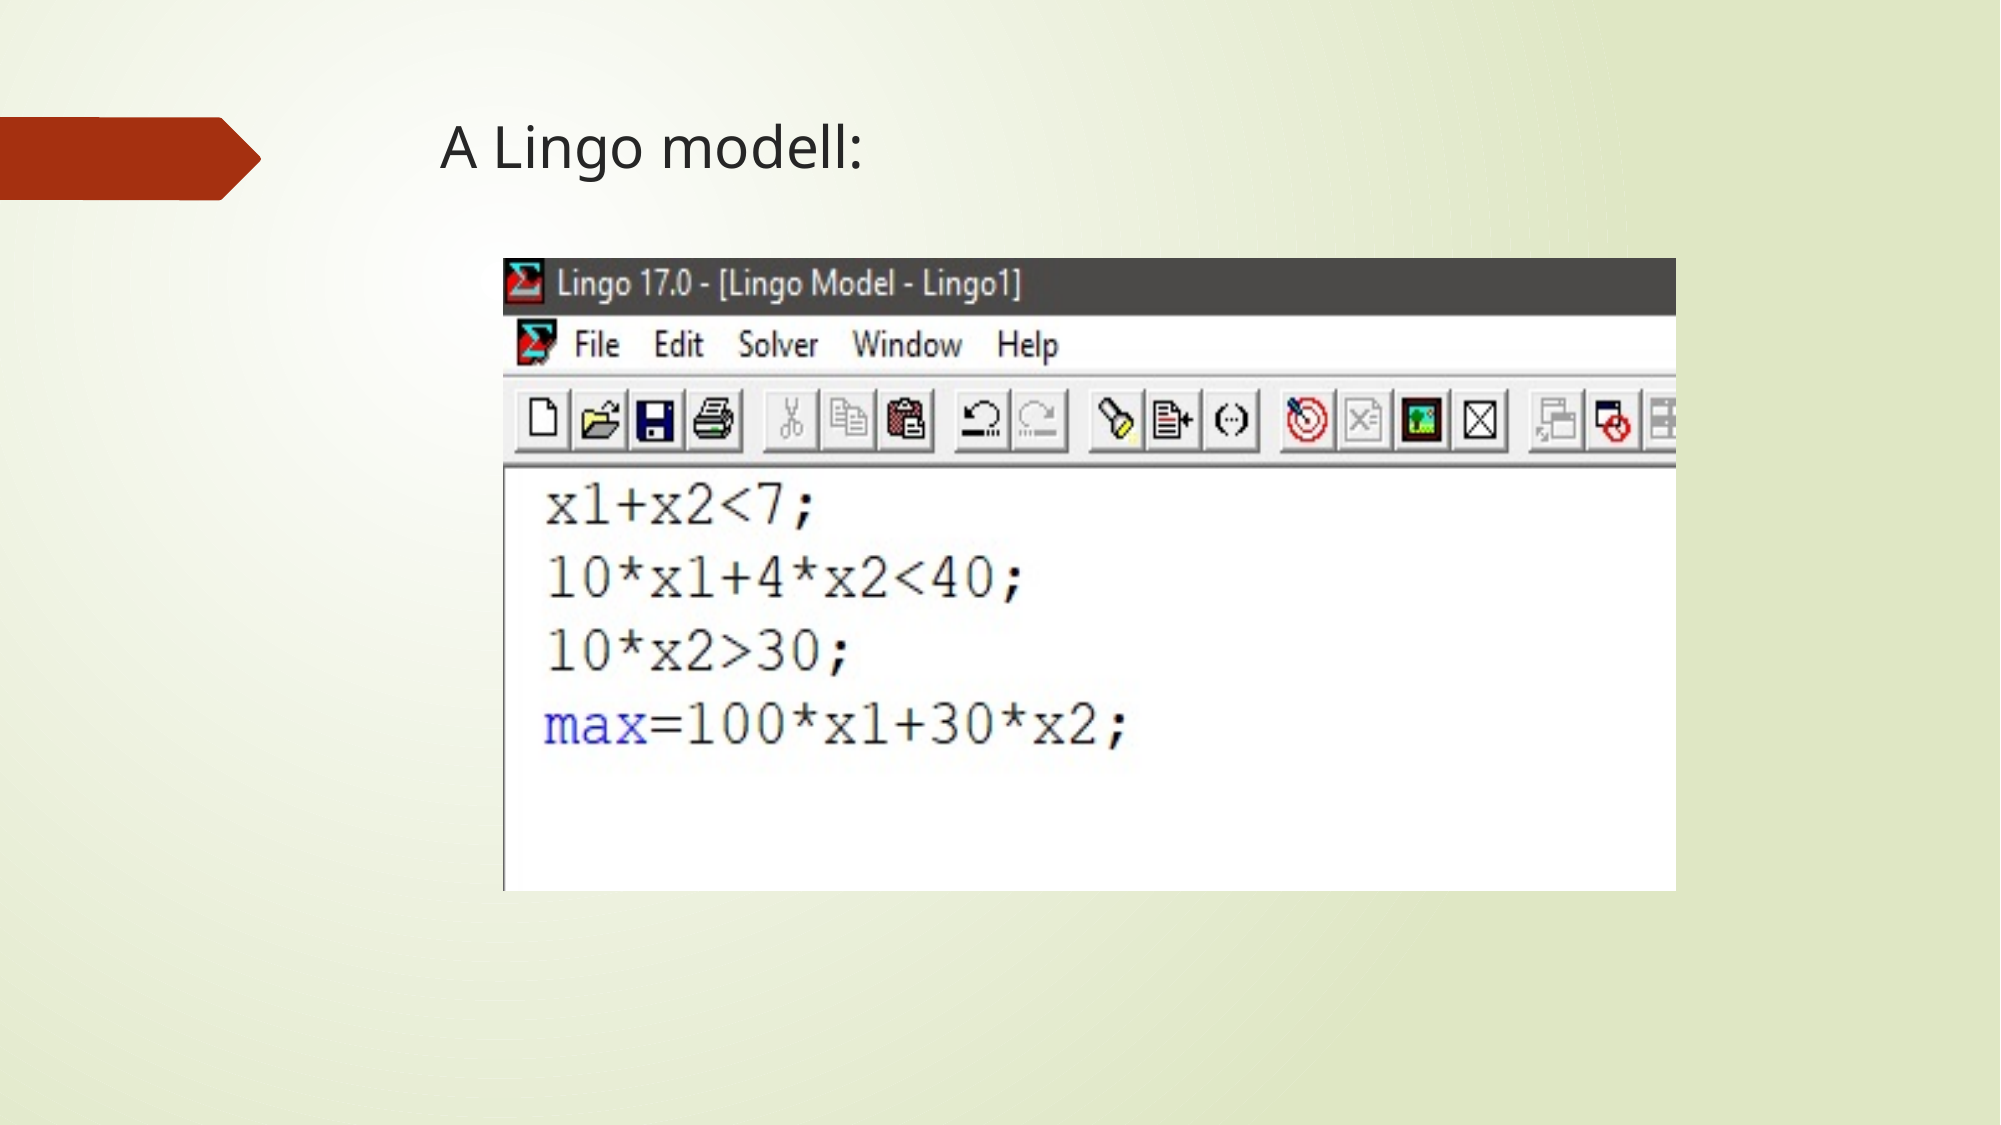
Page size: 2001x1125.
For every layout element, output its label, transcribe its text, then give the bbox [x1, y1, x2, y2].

list [424, 276, 1888, 959]
picture [502, 258, 1676, 891]
title A Lingo modell: [425, 102, 1888, 276]
